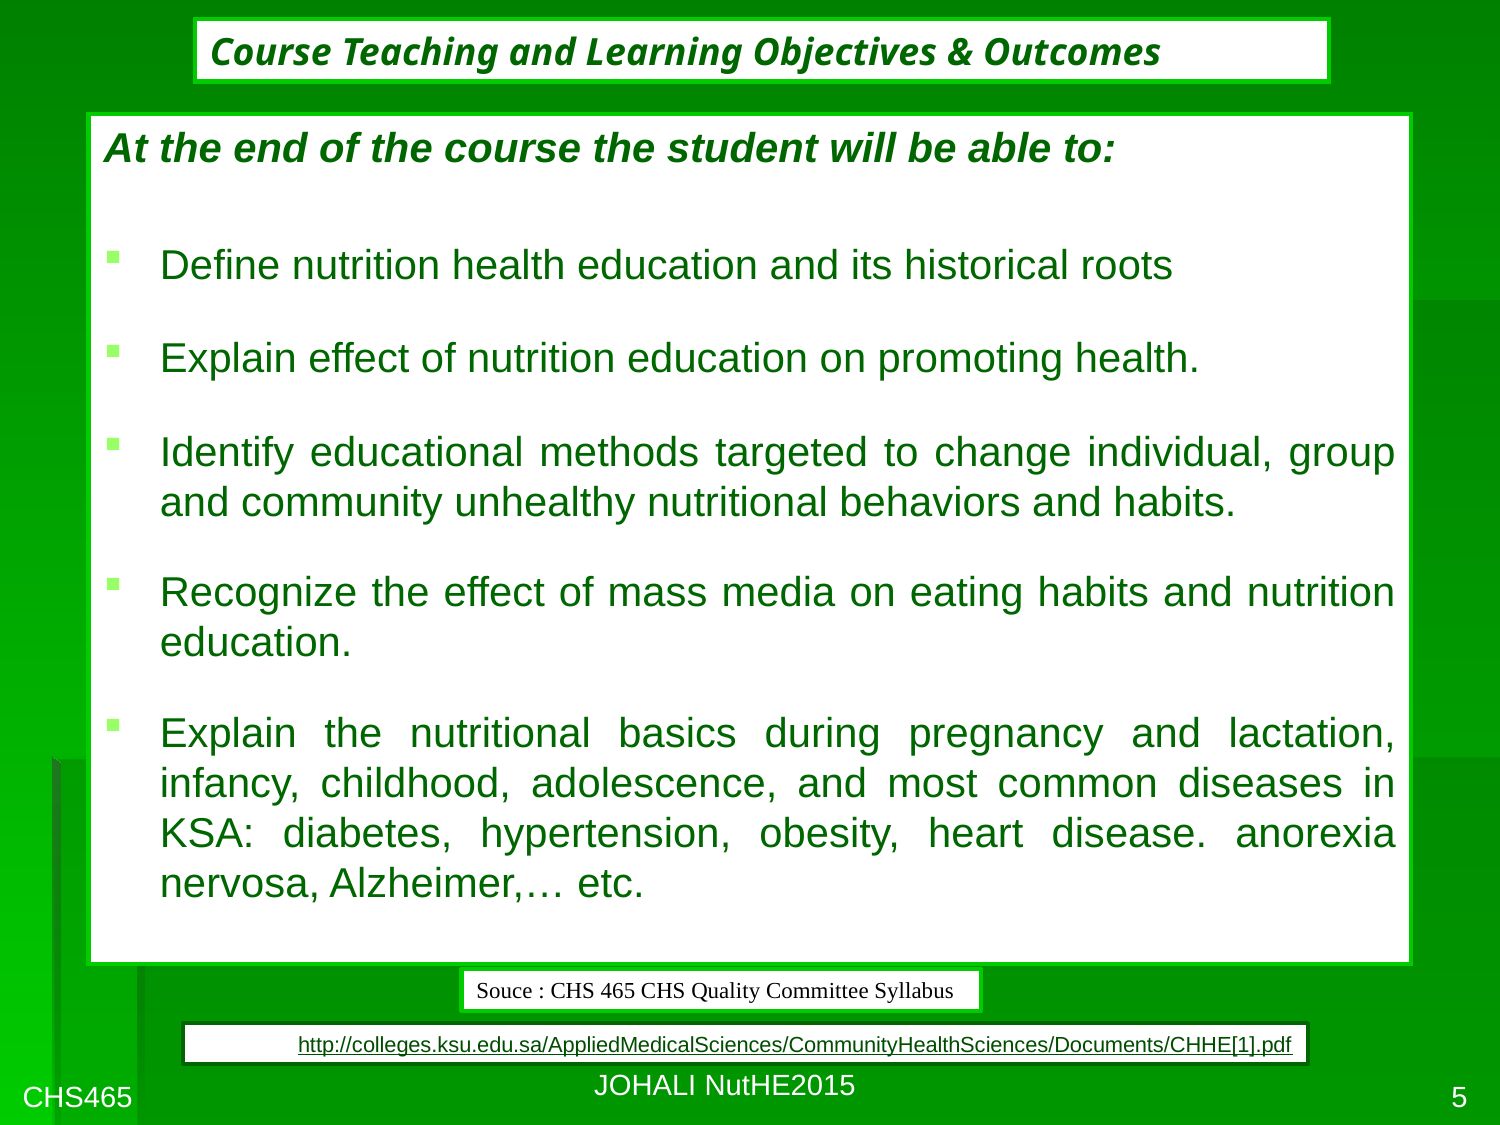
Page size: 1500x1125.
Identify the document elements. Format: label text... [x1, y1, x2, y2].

footer JOHALI NutHE2015 [487, 1066, 963, 1105]
title Course Teaching and Learning Objectives & Outcomes [193, 17, 1331, 84]
text_box http://colleges.ksu.edu.sa/AppliedMedicalSciences/CommunityHealthSciences/Documents/CHHE[1].pdf [181, 1021, 1310, 1066]
slide_number CHS465 [7, 1070, 196, 1118]
list At the end of the course the student will be able to: Define nutrition health education and its historical roots Explain effect of nutrition education on promoting health. Identify educational methods targeted to change individual, group and community unhealthy nutritional behaviors and habits. Recognize the effect of mass media on eating habits and nutrition education. Explain the nutritional basics during pregnancy and lactation, infancy, childhood, adolescence, and most common diseases in KSA: diabetes, hypertension, obesity, heart disease. anorexia nervosa, Alzheimer,… etc. [86, 112, 1413, 966]
text_box Souce : CHS 465 CHS Quality Committee Syllabus [459, 967, 983, 1013]
slide_number 5 [1170, 1070, 1483, 1118]
